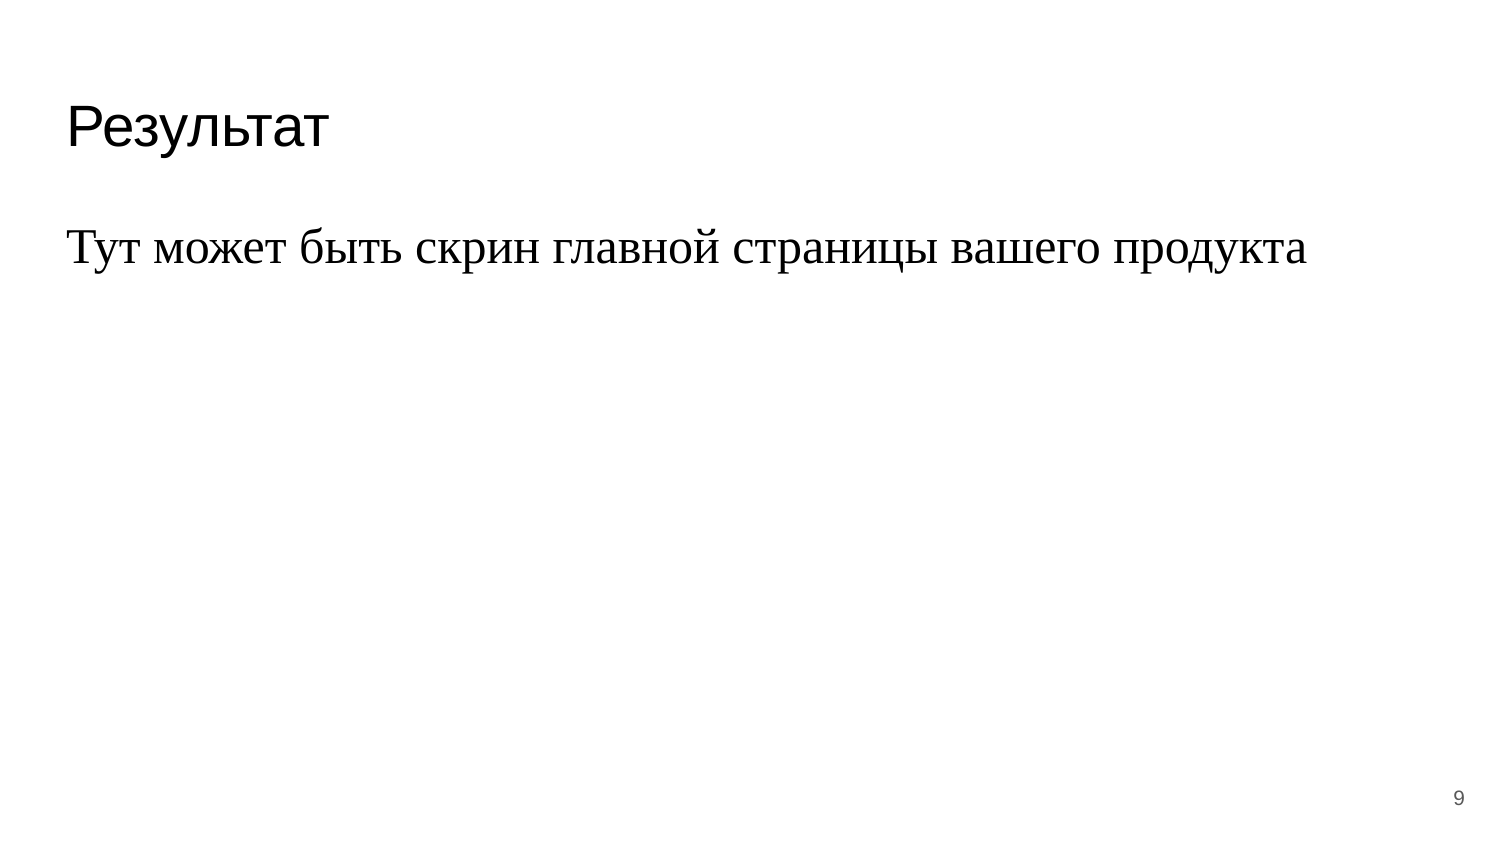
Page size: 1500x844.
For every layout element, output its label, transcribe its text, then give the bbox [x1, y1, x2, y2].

title Результат [51, 72, 1449, 167]
slide_number 9 [1389, 764, 1480, 830]
list Тут может быть скрин главной страницы вашего продукта [51, 189, 1449, 750]
